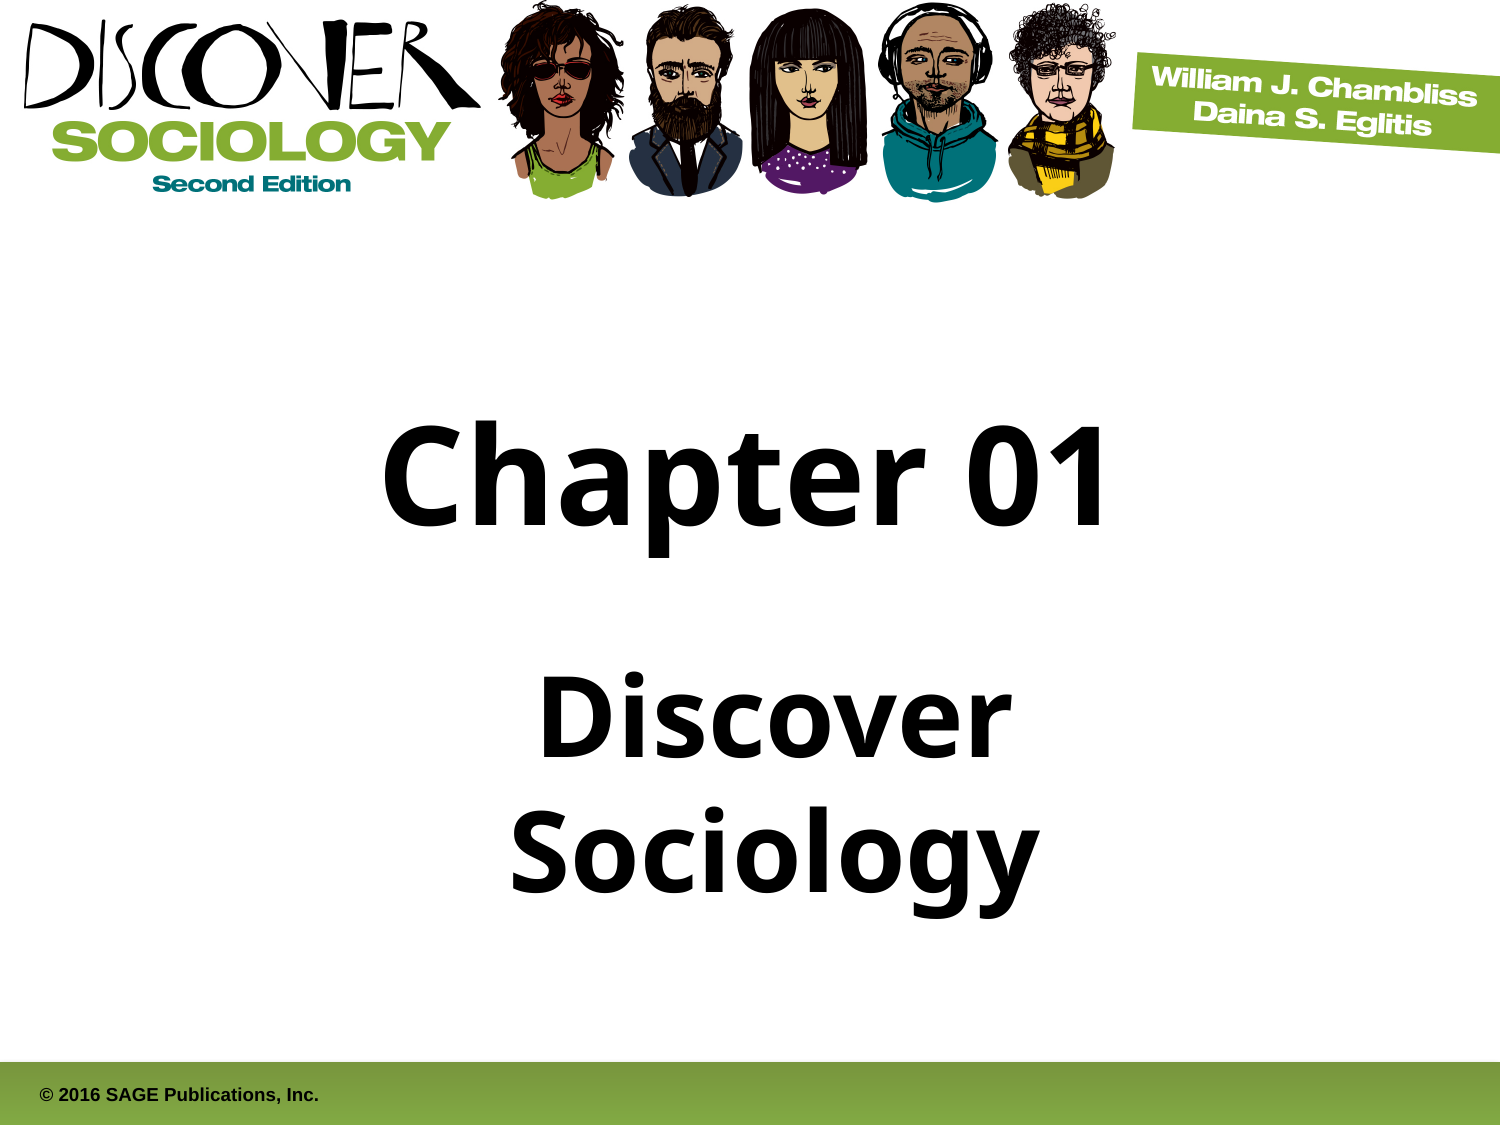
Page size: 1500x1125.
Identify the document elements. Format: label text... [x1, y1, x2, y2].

subtitle Discover Sociology [249, 637, 1300, 925]
picture [0, 0, 1500, 1062]
title Chapter 01 [112, 349, 1388, 591]
